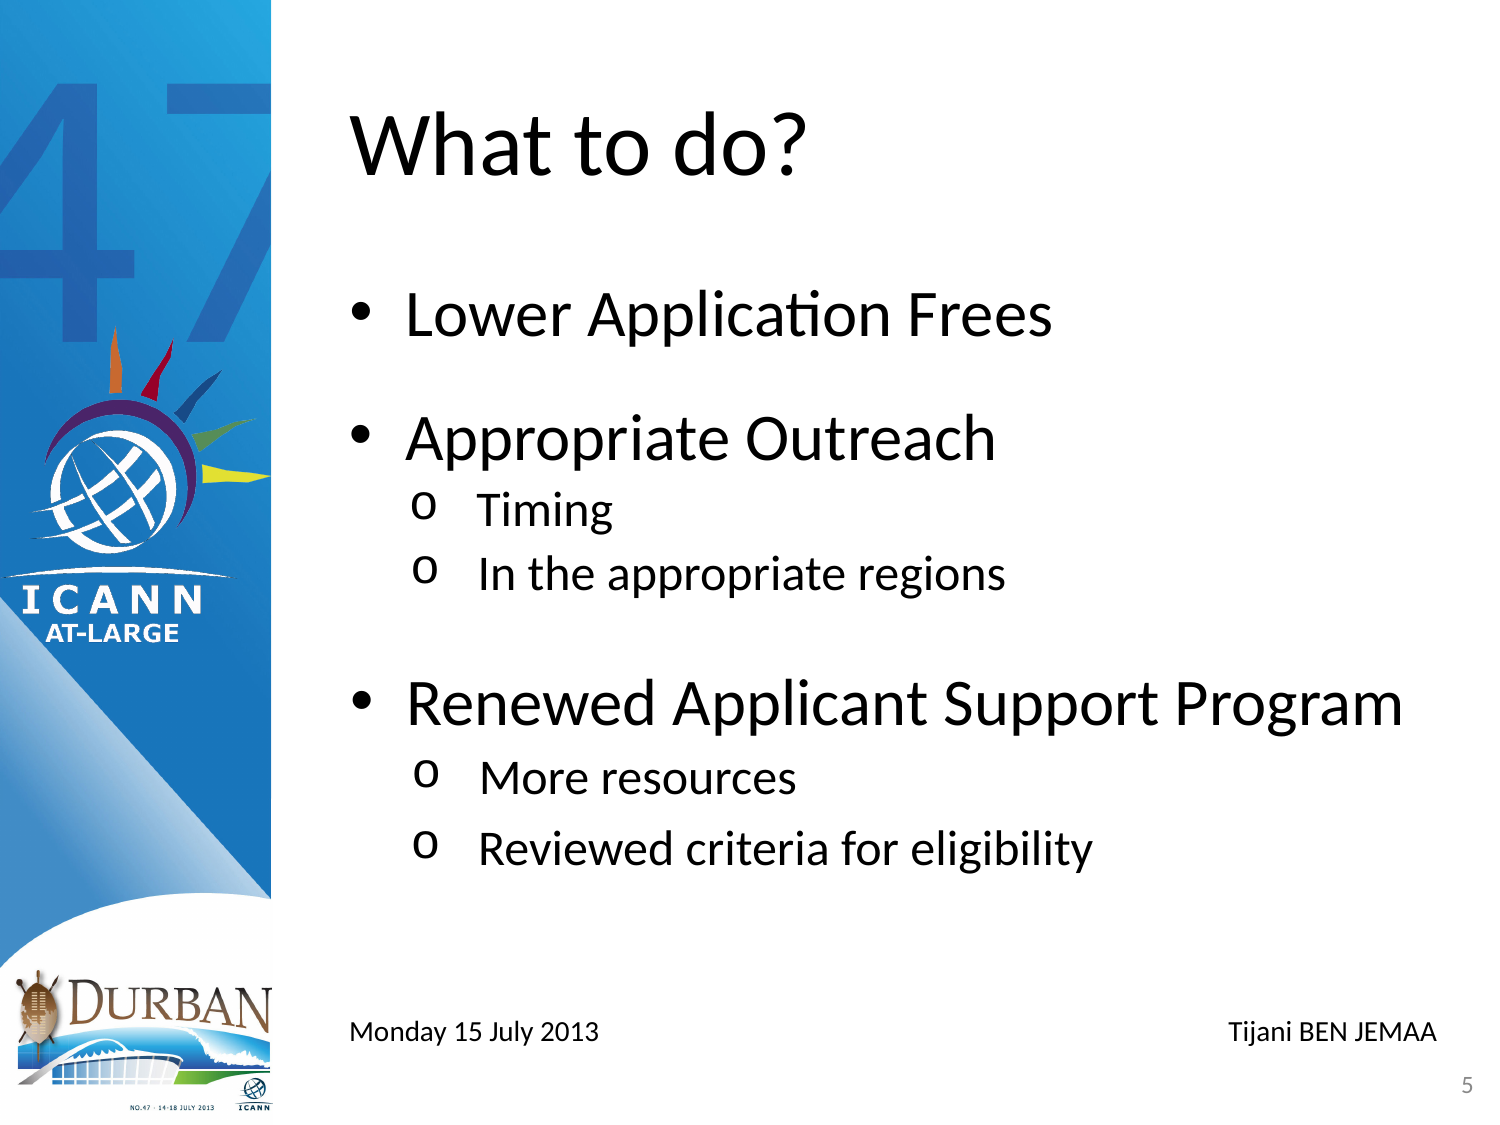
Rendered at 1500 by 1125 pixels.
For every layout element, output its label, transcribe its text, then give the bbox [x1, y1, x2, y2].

text_box Appropriate Outreach [333, 386, 1425, 477]
slide_number 5 [1138, 1053, 1489, 1114]
text_box Timing [393, 468, 1485, 561]
text_box Monday 15 July 2013 Tijani BEN JEMAA [334, 1004, 1463, 1055]
text_box More resources [396, 736, 1487, 807]
picture [0, 0, 276, 1125]
text_box Reviewed criteria for eligibility [395, 807, 1487, 900]
title What to do? [334, 44, 1426, 233]
text_box Renewed Applicant Support Program [334, 651, 1426, 742]
list Lower Application Frees [334, 262, 1426, 354]
text_box In the appropriate regions [395, 532, 1486, 625]
